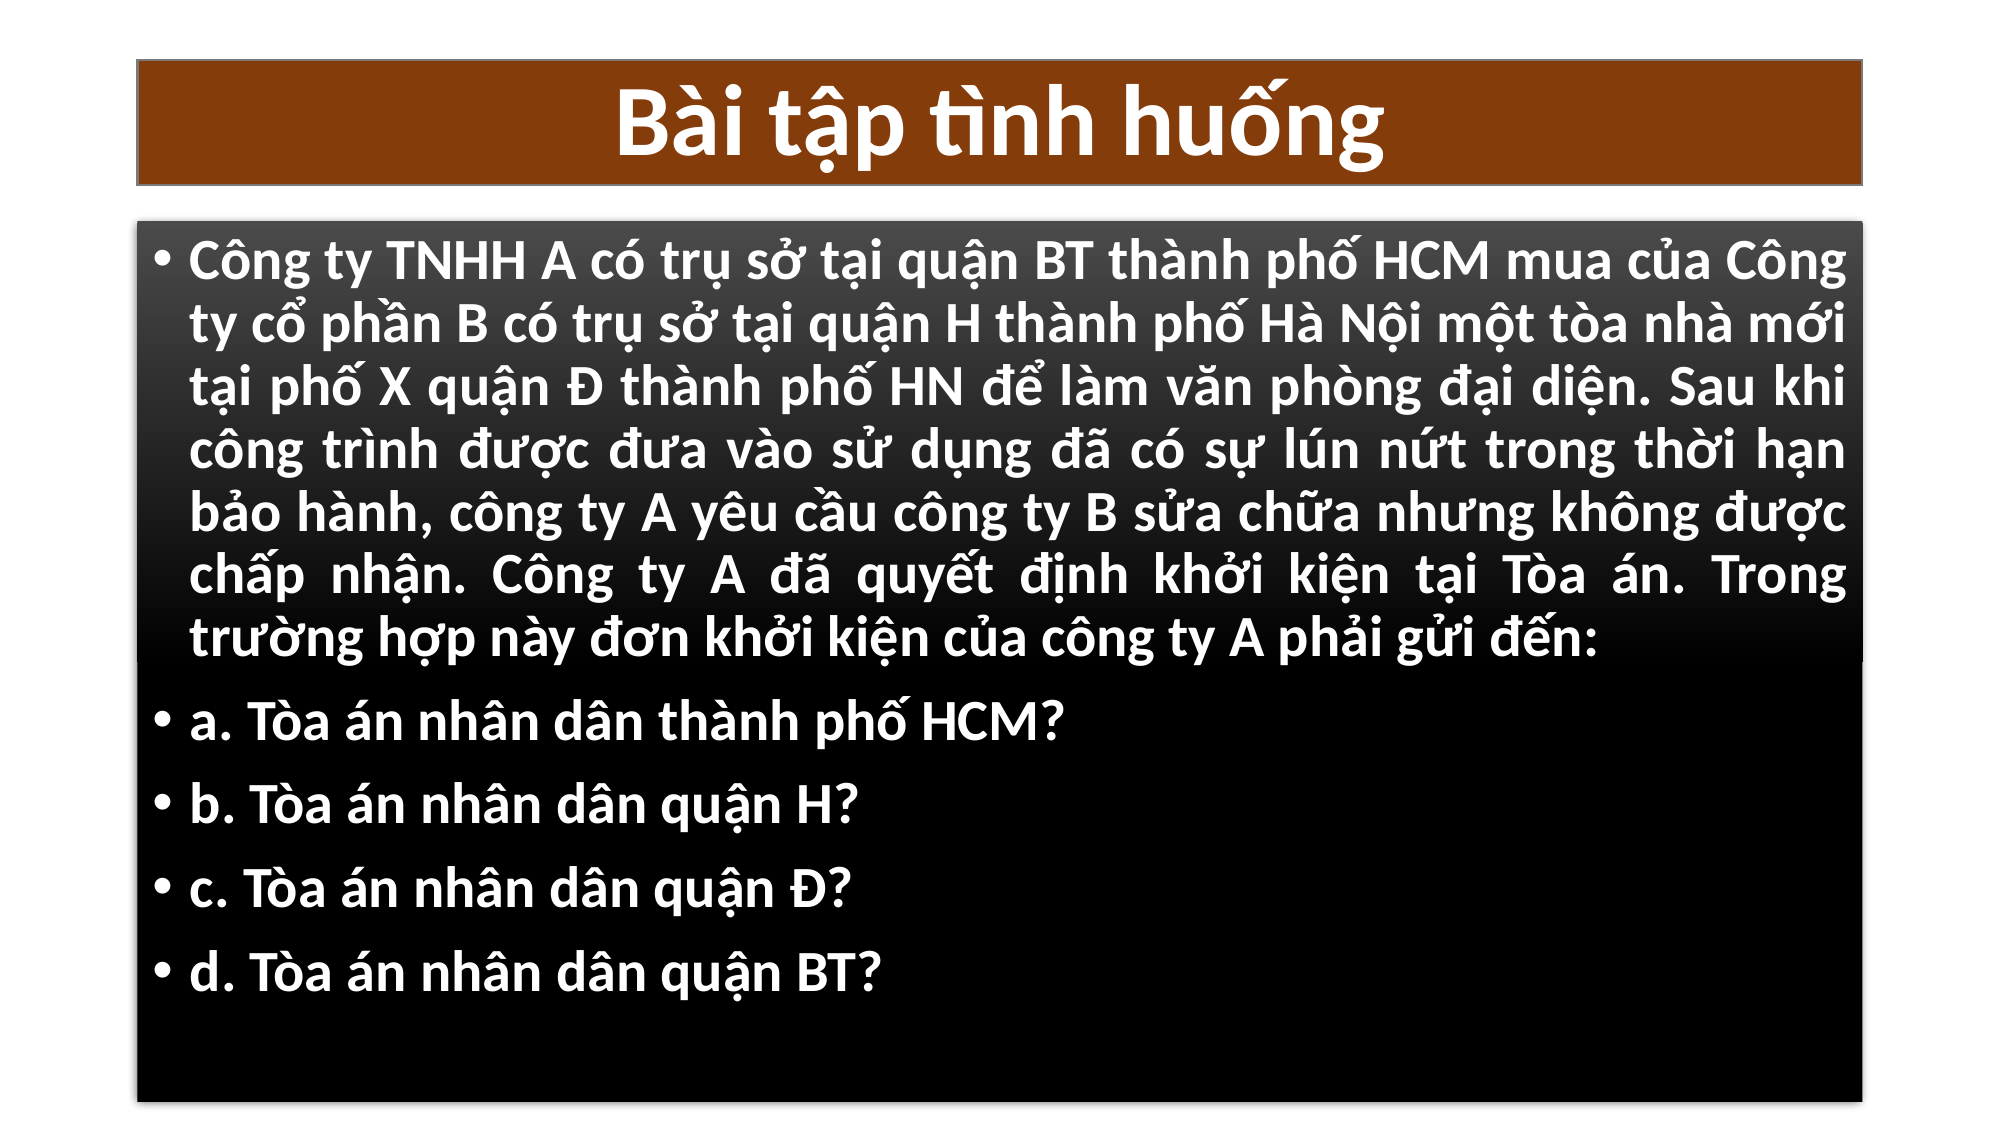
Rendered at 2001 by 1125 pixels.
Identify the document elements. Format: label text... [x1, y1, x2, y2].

list Công ty TNHH A có trụ sở tại quận BT thành phố HCM mua của Công ty cổ phần B có trụ sở tại quận H thành phố Hà Nội một tòa nhà mới tại phố X quận Đ thành phố HN để làm văn phòng đại diện. Sau khi công trình được đưa vào sử dụng đã có sự lún nứt trong thời hạn bảo hành, công ty A yêu cầu công ty B sửa chữa nhưng không được chấp nhận. Công ty A đã quyết định khởi kiện tại Tòa án. Trong trường hợp này đơn khởi kiện của công ty A phải gửi đến: a. Tòa án nhân dân thành phố HCM? b. Tòa án nhân dân quận H? c. Tòa án nhân dân quận Đ? d. Tòa án nhân dân quận BT? [137, 221, 1863, 1102]
title Bài tập tình huống [136, 59, 1863, 186]
